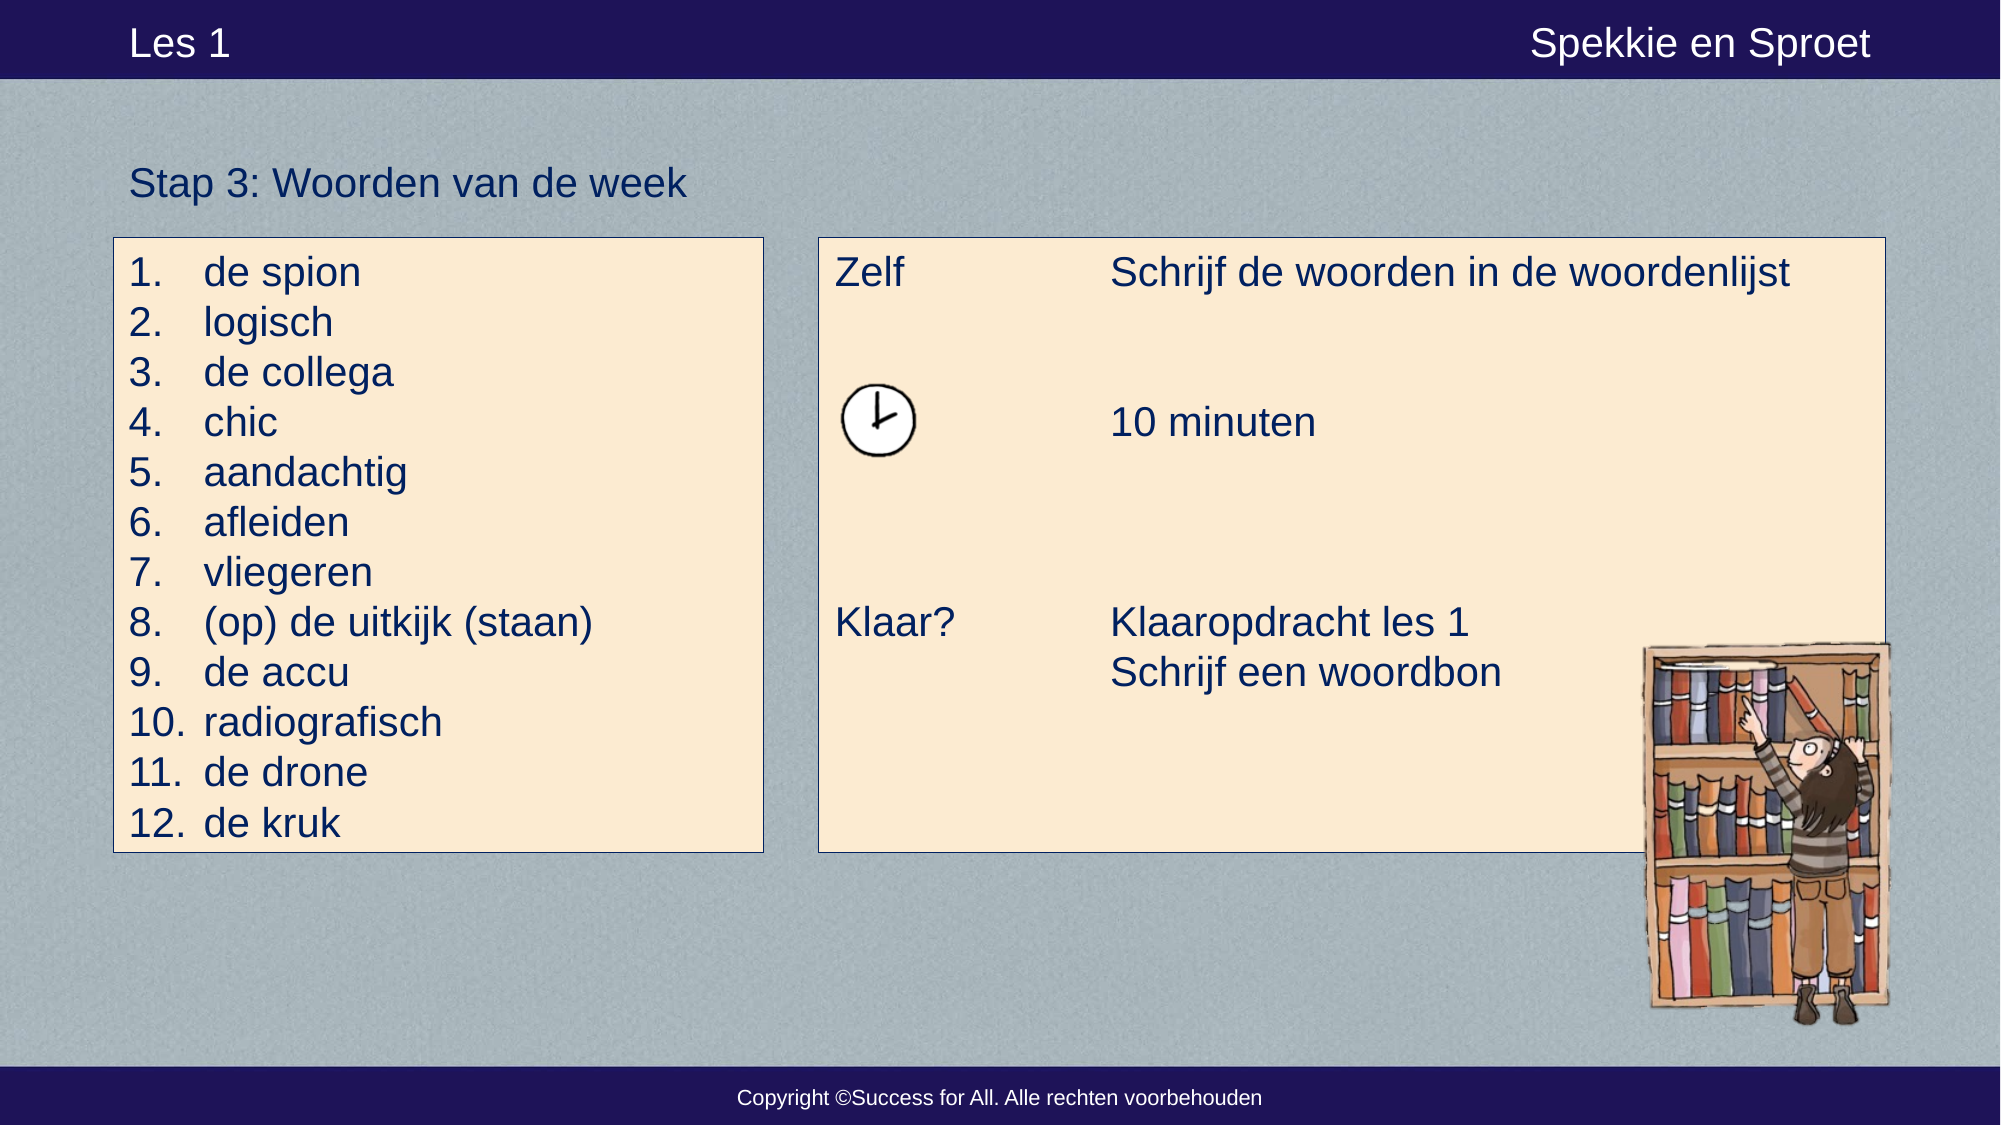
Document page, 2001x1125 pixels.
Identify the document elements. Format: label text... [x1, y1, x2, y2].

text_box Les 1 [114, 8, 354, 73]
text_box Spekkie en Sproet [999, 8, 1886, 73]
text_box Stap 3: Woorden van de week [113, 148, 1635, 214]
text_box Copyright ©Success for All. Alle rechten voorbehouden [0, 1076, 2000, 1125]
text_box de spion logisch de collega chic aandachtig afleiden vliegeren (op) de uitkijk (staan) de accu radiografisch de drone de kruk [113, 237, 764, 853]
text_box Zelf Schrijf de woorden in de woordenlijst 10 minuten Klaar? Klaaropdracht les 1 Schrijf een woordbon [818, 237, 1886, 853]
picture [0, 0, 2001, 1125]
